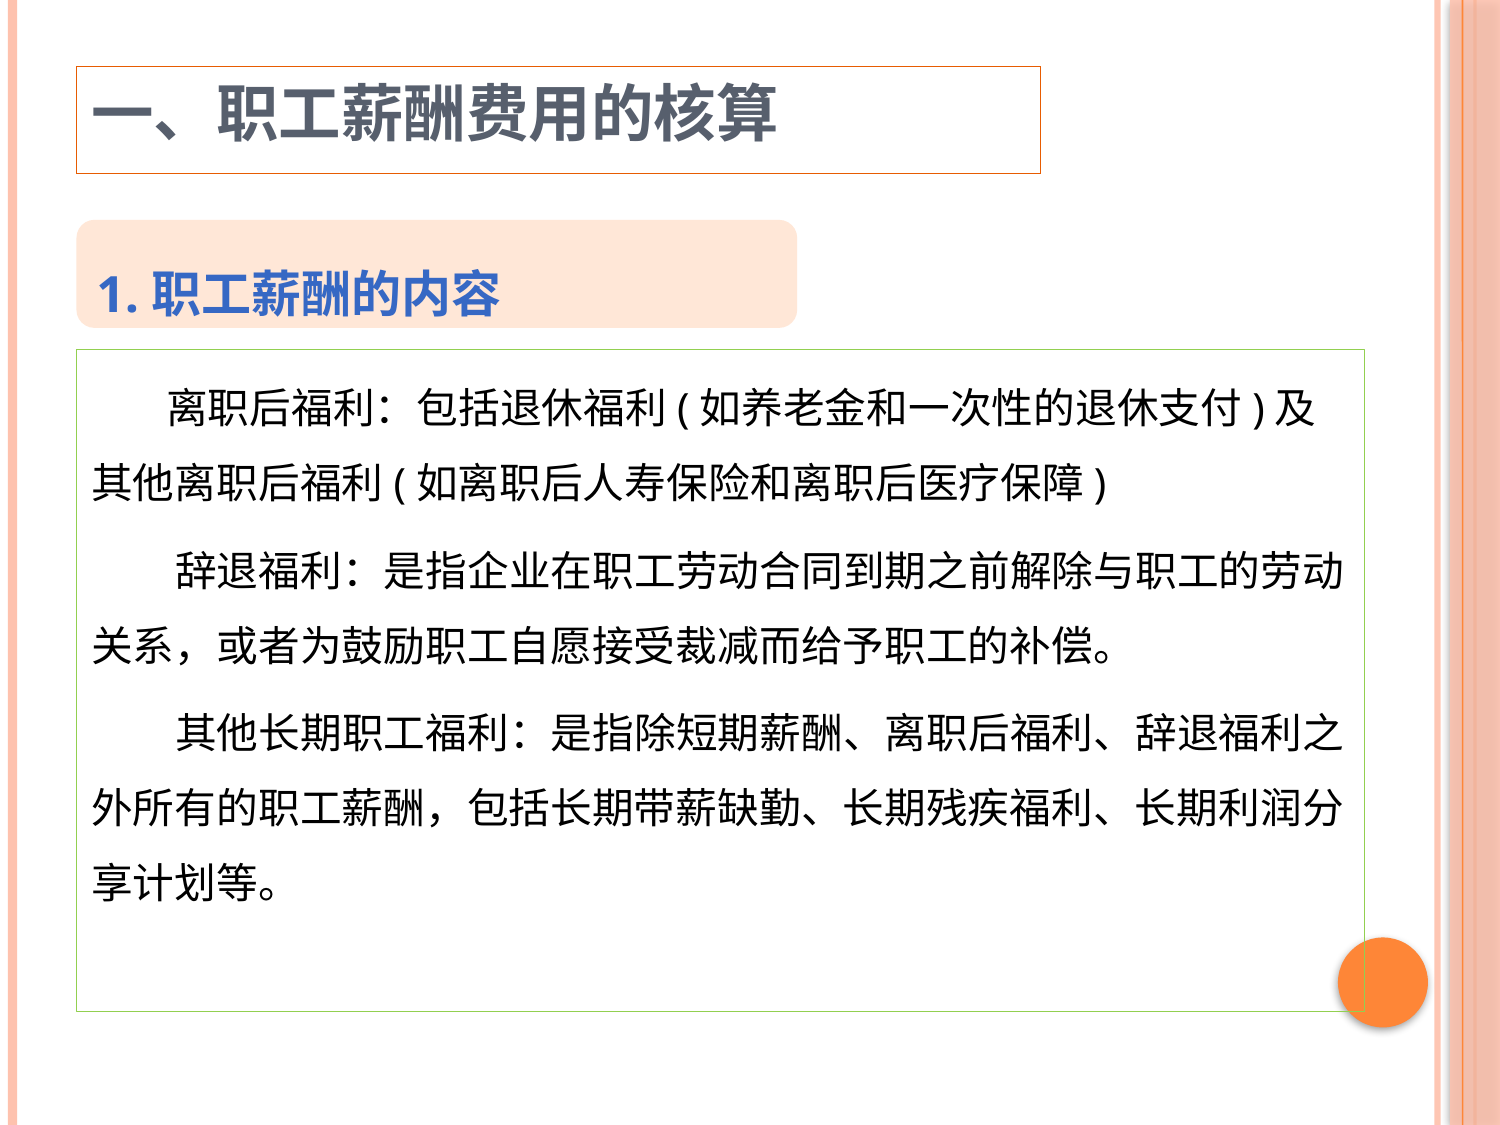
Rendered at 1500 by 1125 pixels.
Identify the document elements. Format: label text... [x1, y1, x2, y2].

text_box 一、职工薪酬费用的核算 [76, 66, 1041, 174]
text_box 1.职工薪酬的内容 [76, 219, 798, 328]
text_box 离职后福利：包括退休福利(如养老金和一次性的退休支付)及其他离职后福利(如离职后人寿保险和离职后医疗保障) 辞退福利：是指企业在职工劳动合同到期之前解除与职工的劳动关系，或者为鼓励职工自愿接受裁减而给予职工的补偿。 其他长期职工福利：是指除短期薪酬、离职后福利、辞退福利之外所有的职工薪酬，包括长期带薪缺勤、长期残疾福利、长期利润分享计划等。 [76, 349, 1365, 1012]
